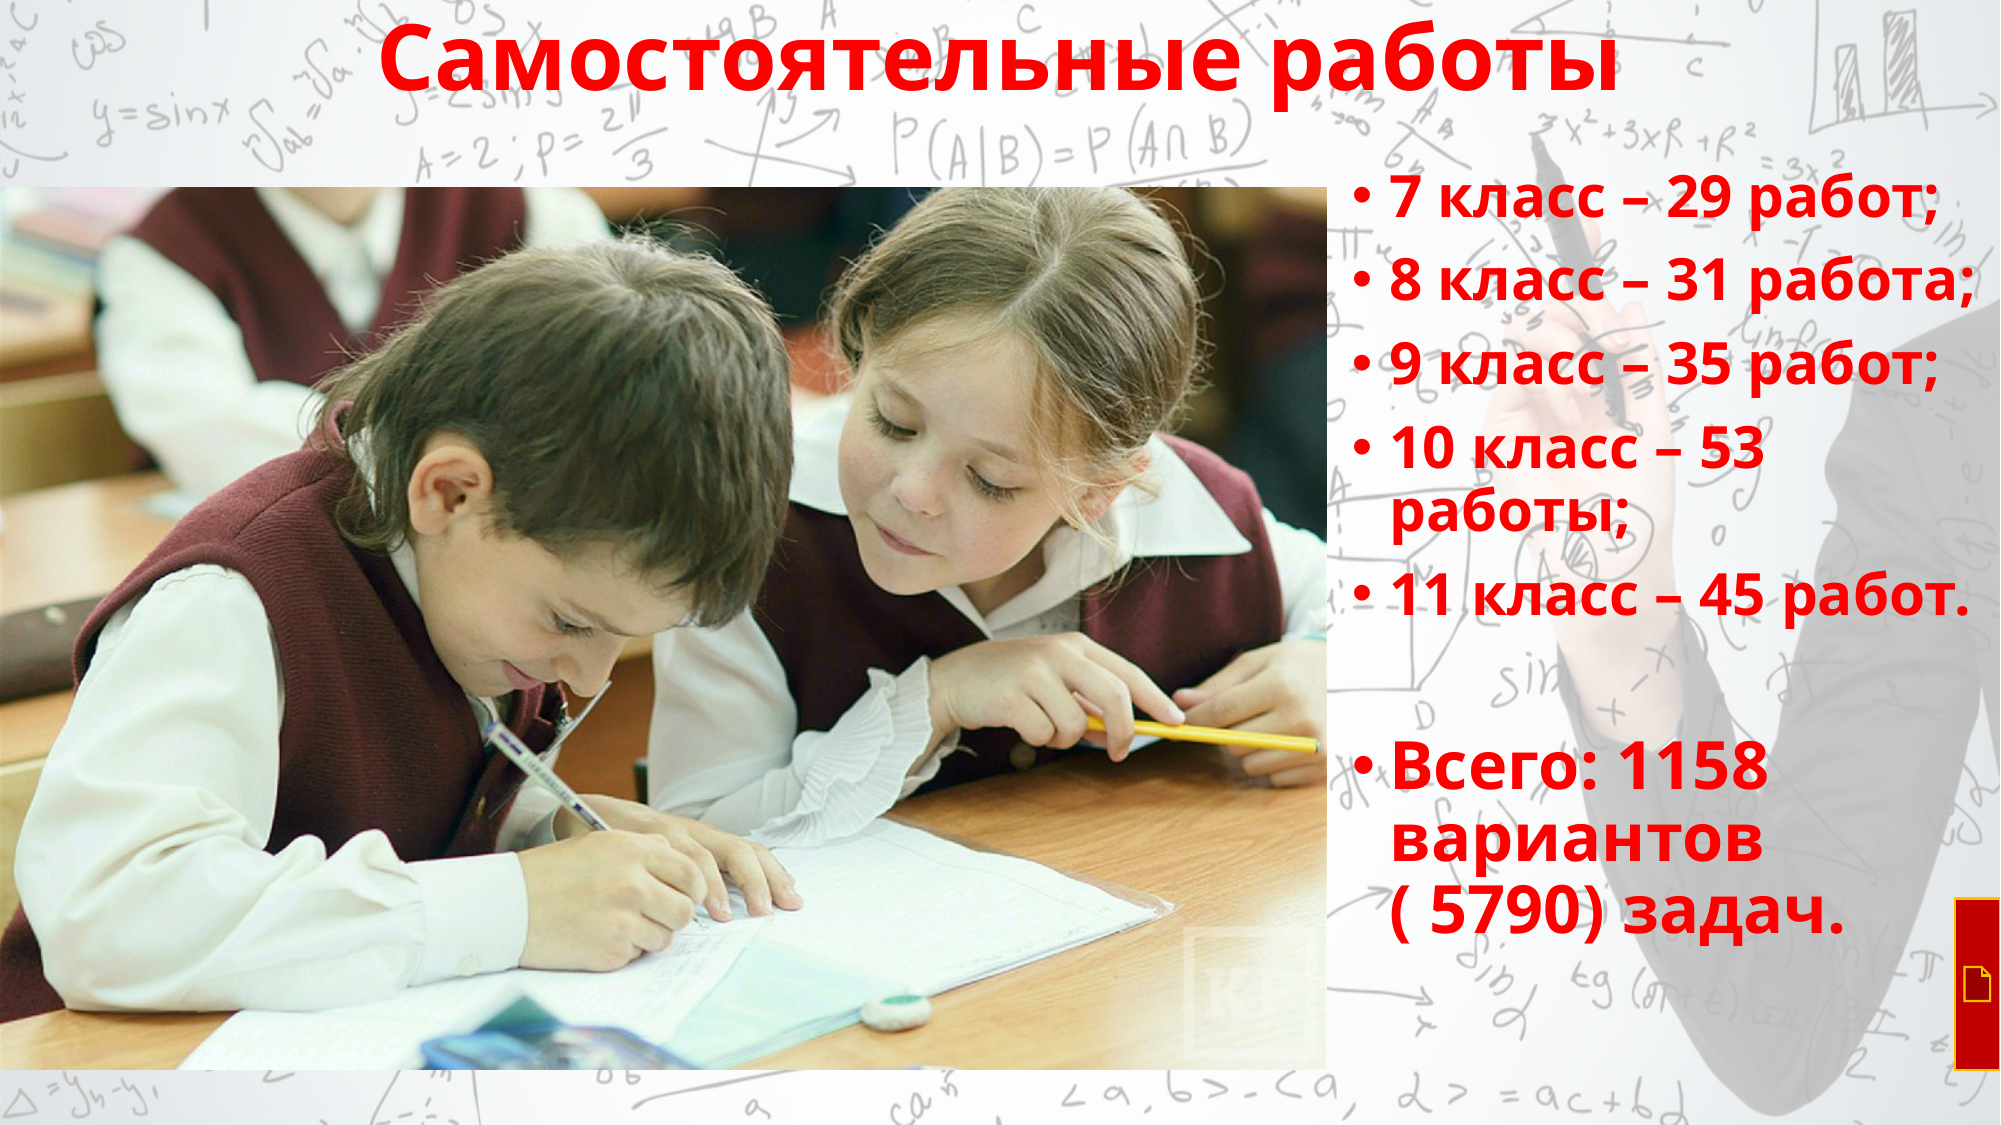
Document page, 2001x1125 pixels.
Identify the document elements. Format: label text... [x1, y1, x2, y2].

picture [0, 187, 1327, 1070]
title Самостоятельные работы [137, 0, 1863, 121]
text_box [1954, 897, 2000, 1071]
list 7 класс – 29 работ; 8 класс – 31 работа; 9 класс – 35 работ; 10 класс – 53 работы; 11 класс – 45 работ. Всего: 1158 вариантов ( 5790) задач. [1336, 159, 2000, 1125]
